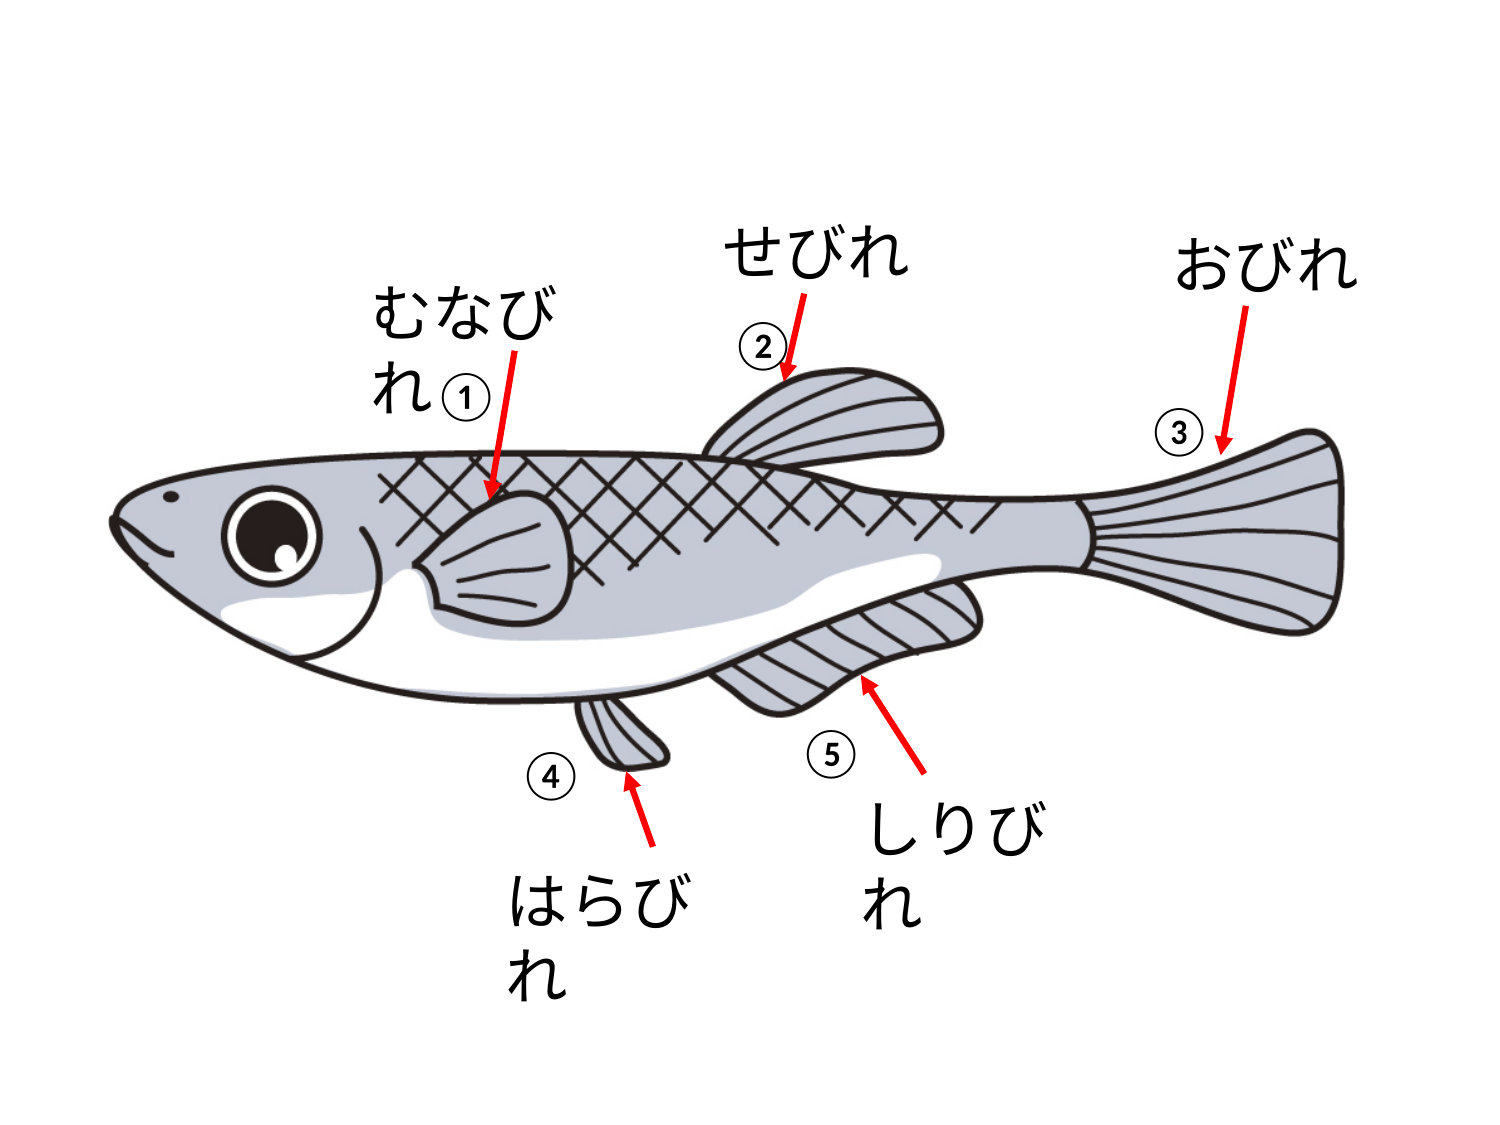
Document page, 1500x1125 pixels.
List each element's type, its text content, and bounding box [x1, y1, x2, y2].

text_box おびれ [1156, 218, 1427, 309]
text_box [1220, 305, 1246, 456]
text_box せびれ [707, 205, 978, 296]
picture [107, 366, 1346, 772]
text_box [860, 674, 925, 774]
text_box しりびれ [845, 782, 1117, 947]
text_box ④ [503, 772, 586, 810]
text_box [489, 350, 515, 501]
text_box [783, 293, 805, 382]
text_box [626, 771, 653, 847]
text_box むなびれ [355, 266, 626, 366]
text_box ⑤ [783, 772, 867, 788]
text_box ② [715, 305, 783, 366]
text_box はらびれ [490, 855, 762, 1020]
